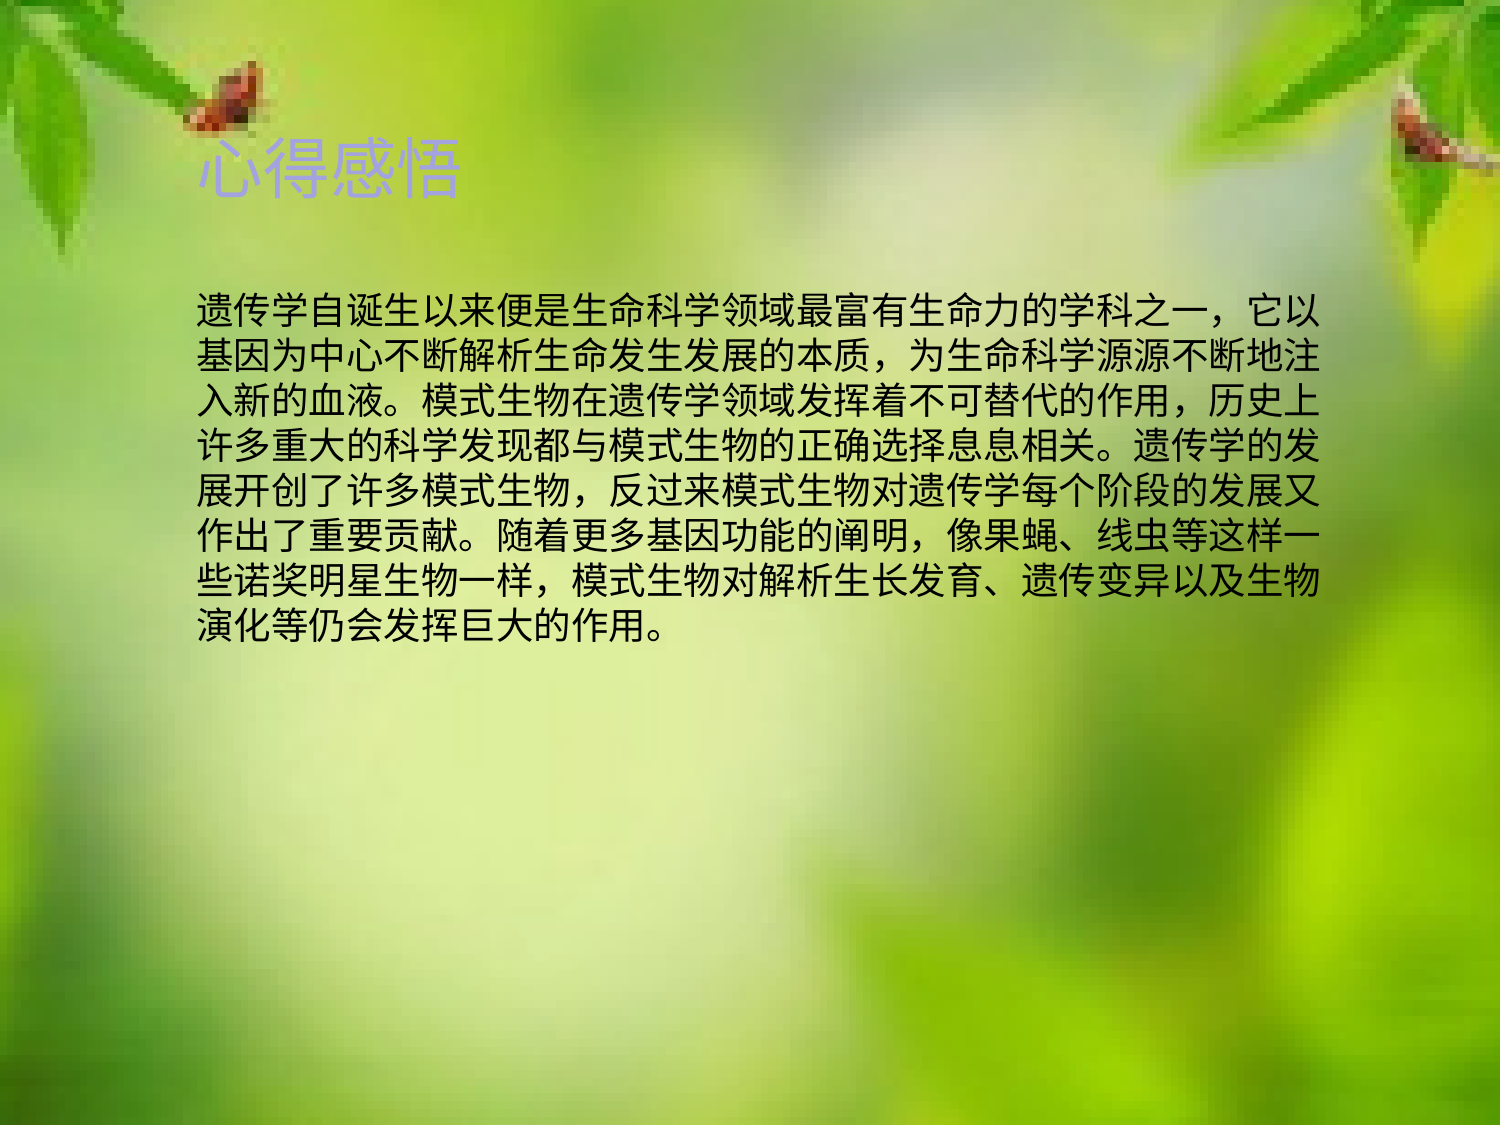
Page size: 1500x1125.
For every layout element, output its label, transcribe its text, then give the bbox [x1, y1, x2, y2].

text_box 心得感悟 遗传学自诞生以来便是生命科学领域最富有生命力的学科之一，它以基因为中心不断解析生命发生发展的本质，为生命科学源源不断地注入新的血液。模式生物在遗传学领域发挥着不可替代的作用，历史上许多重大的科学发现都与模式生物的正确选择息息相关。遗传学的发展开创了许多模式生物，反过来模式生物对遗传学每个阶段的发展又作出了重要贡献。随着更多基因功能的阐明，像果蝇、线虫等这样一些诺奖明星生物一样，模式生物对解析生长发育、遗传变异以及生物演化等仍会发挥巨大的作用。 [181, 119, 1342, 687]
picture [0, 0, 1500, 1125]
